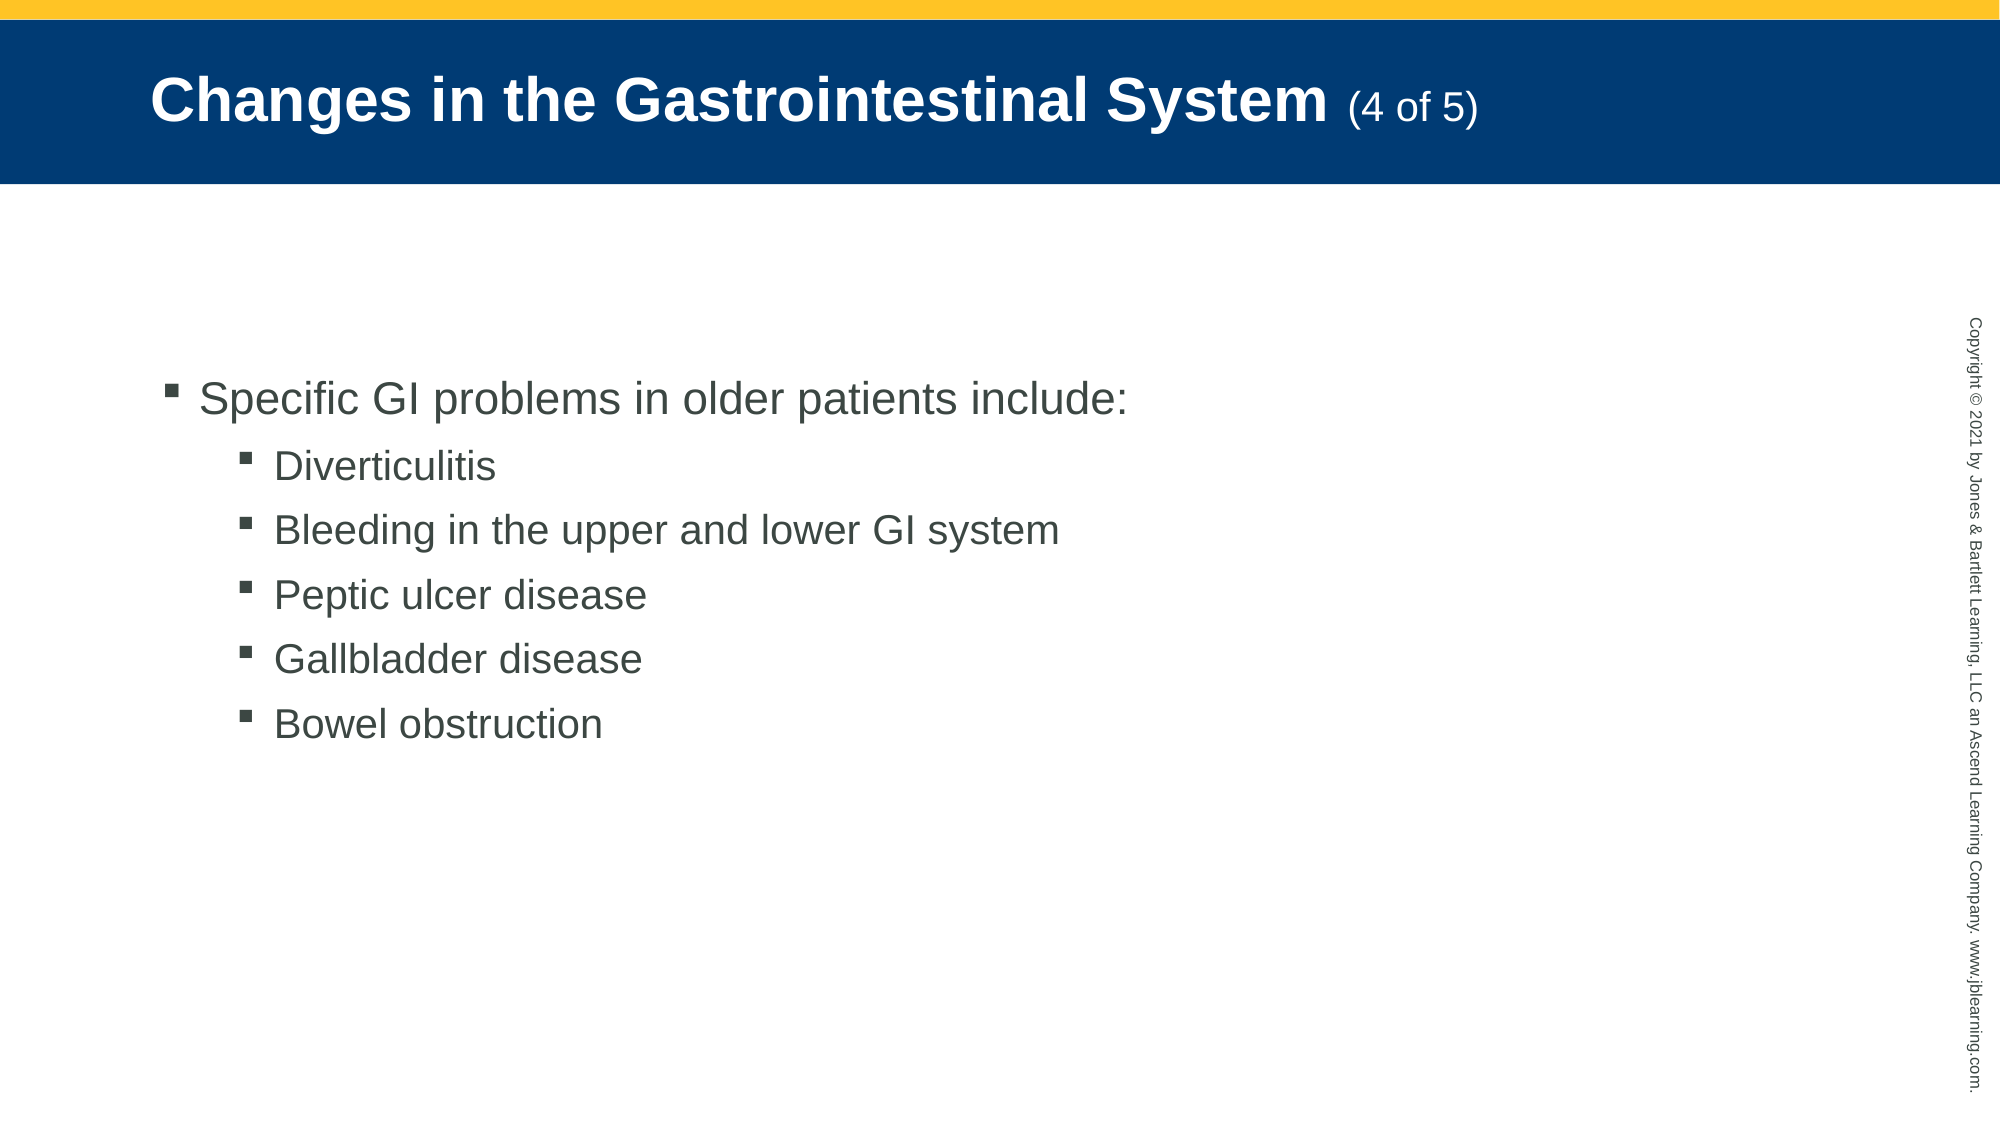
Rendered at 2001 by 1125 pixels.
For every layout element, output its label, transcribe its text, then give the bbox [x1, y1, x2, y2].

title Changes in the Gastrointestinal System (4 of 5) [0, 19, 2000, 185]
list Specific GI problems in older patients include: Diverticulitis Bleeding in the upper and lower GI system Peptic ulcer disease Gallbladder disease Bowel obstruction [146, 361, 1859, 1016]
